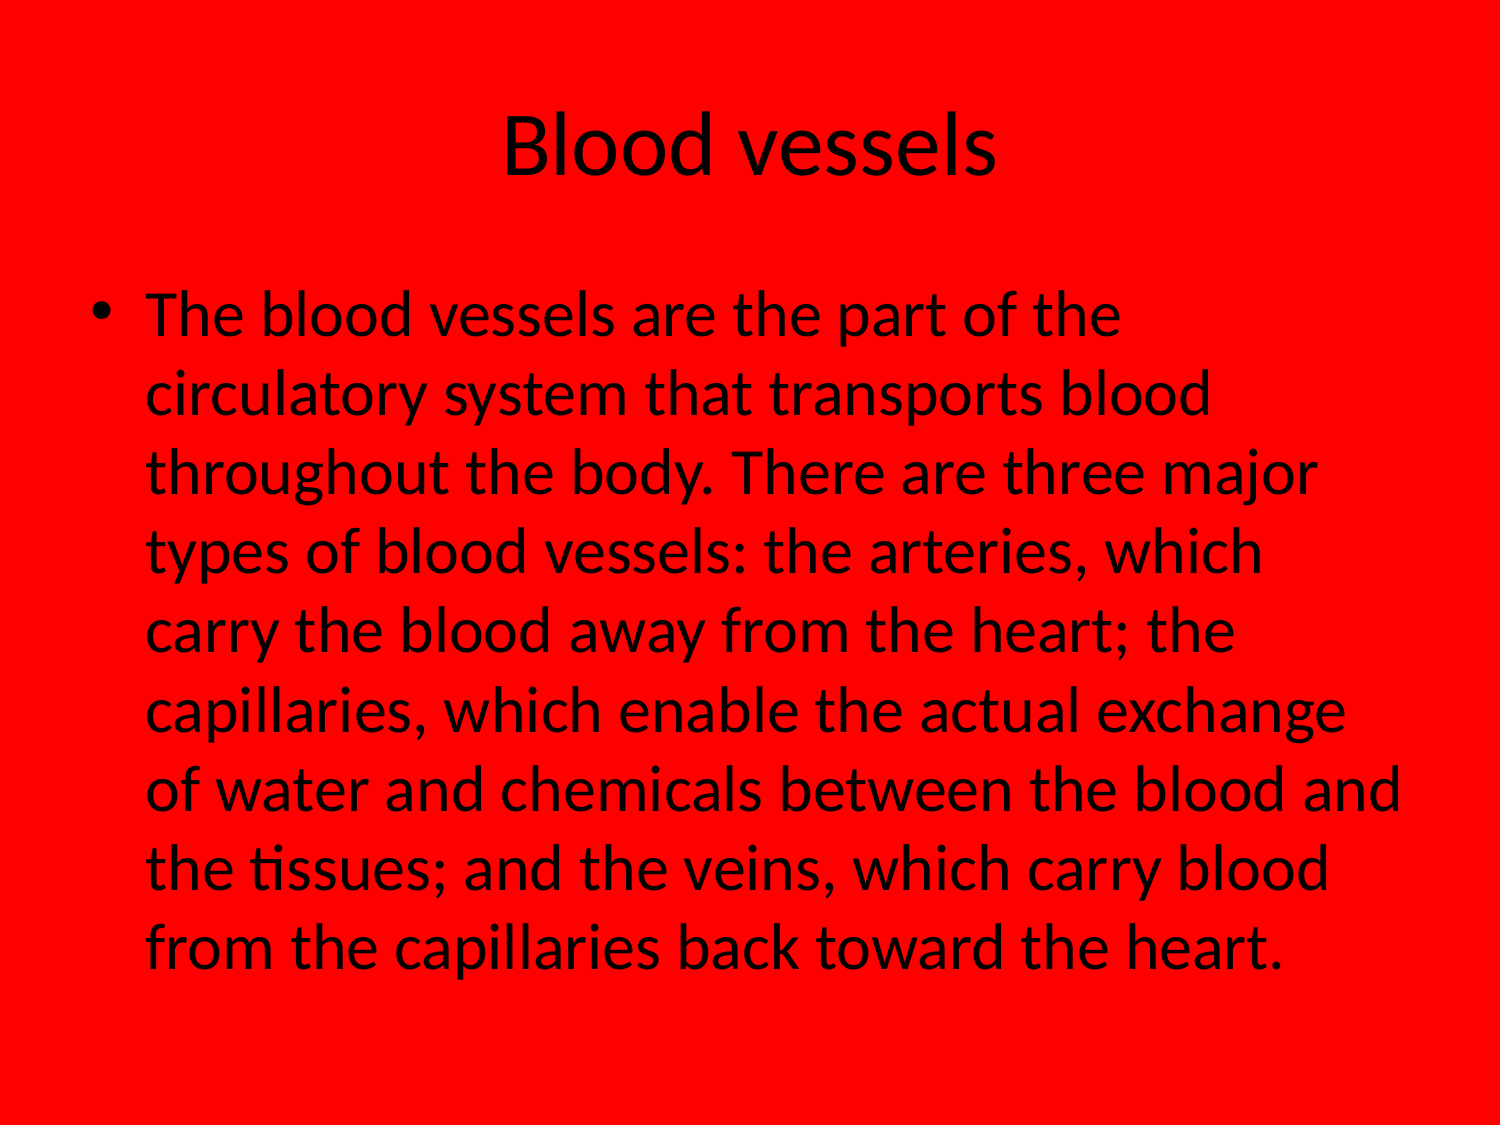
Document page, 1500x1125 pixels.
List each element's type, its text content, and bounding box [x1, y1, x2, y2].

title Blood vessels [75, 45, 1425, 233]
list The blood vessels are the part of the circulatory system that transports blood throughout the body. There are three major types of blood vessels: the arteries, which carry the blood away from the heart; the capillaries, which enable the actual exchange of water and chemicals between the blood and the tissues; and the veins, which carry blood from the capillaries back toward the heart. [75, 262, 1425, 1005]
